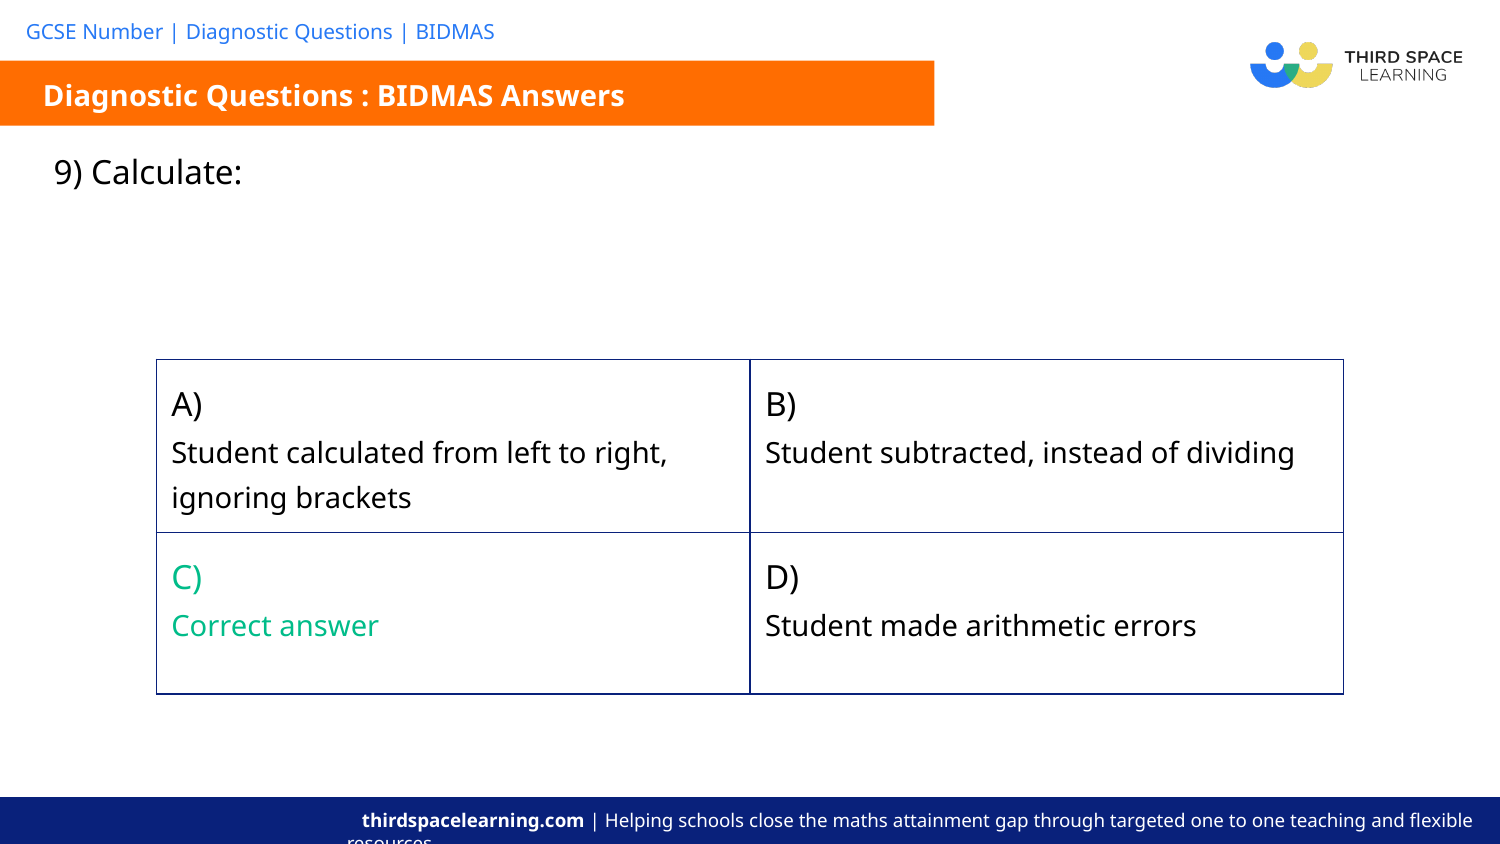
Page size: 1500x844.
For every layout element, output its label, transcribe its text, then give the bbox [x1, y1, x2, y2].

text_box Diagnostic Questions : BIDMAS Answers [27, 61, 855, 127]
picture [1250, 33, 1465, 99]
